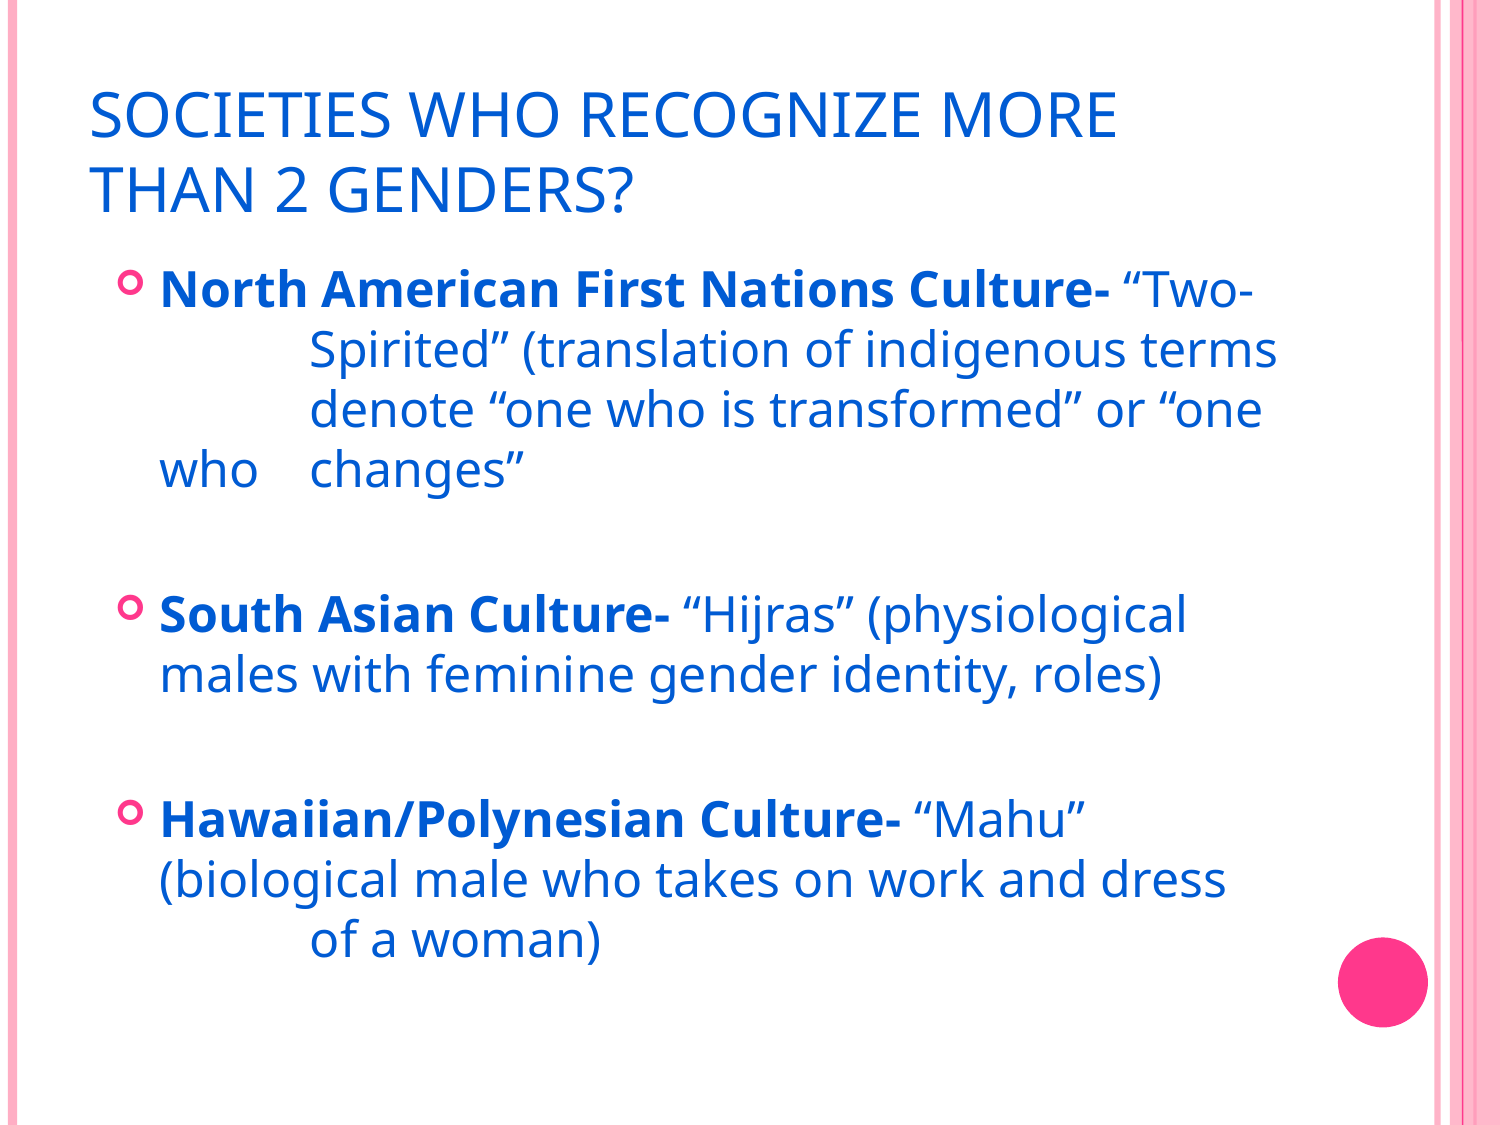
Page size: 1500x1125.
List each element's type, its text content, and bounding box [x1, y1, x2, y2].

title SOCIETIES WHO RECOGNIZE MORE THAN 2 GENDERS? [75, 45, 1300, 233]
list North American First Nations Culture- “Two- Spirited” (translation of indigenous terms denote “one who is transformed” or “one who changes” South Asian Culture- “Hijras” (physiological males with feminine gender identity, roles) Hawaiian/Polynesian Culture- “Mahu” (biological male who takes on work and dress of a woman) [99, 249, 1338, 1100]
